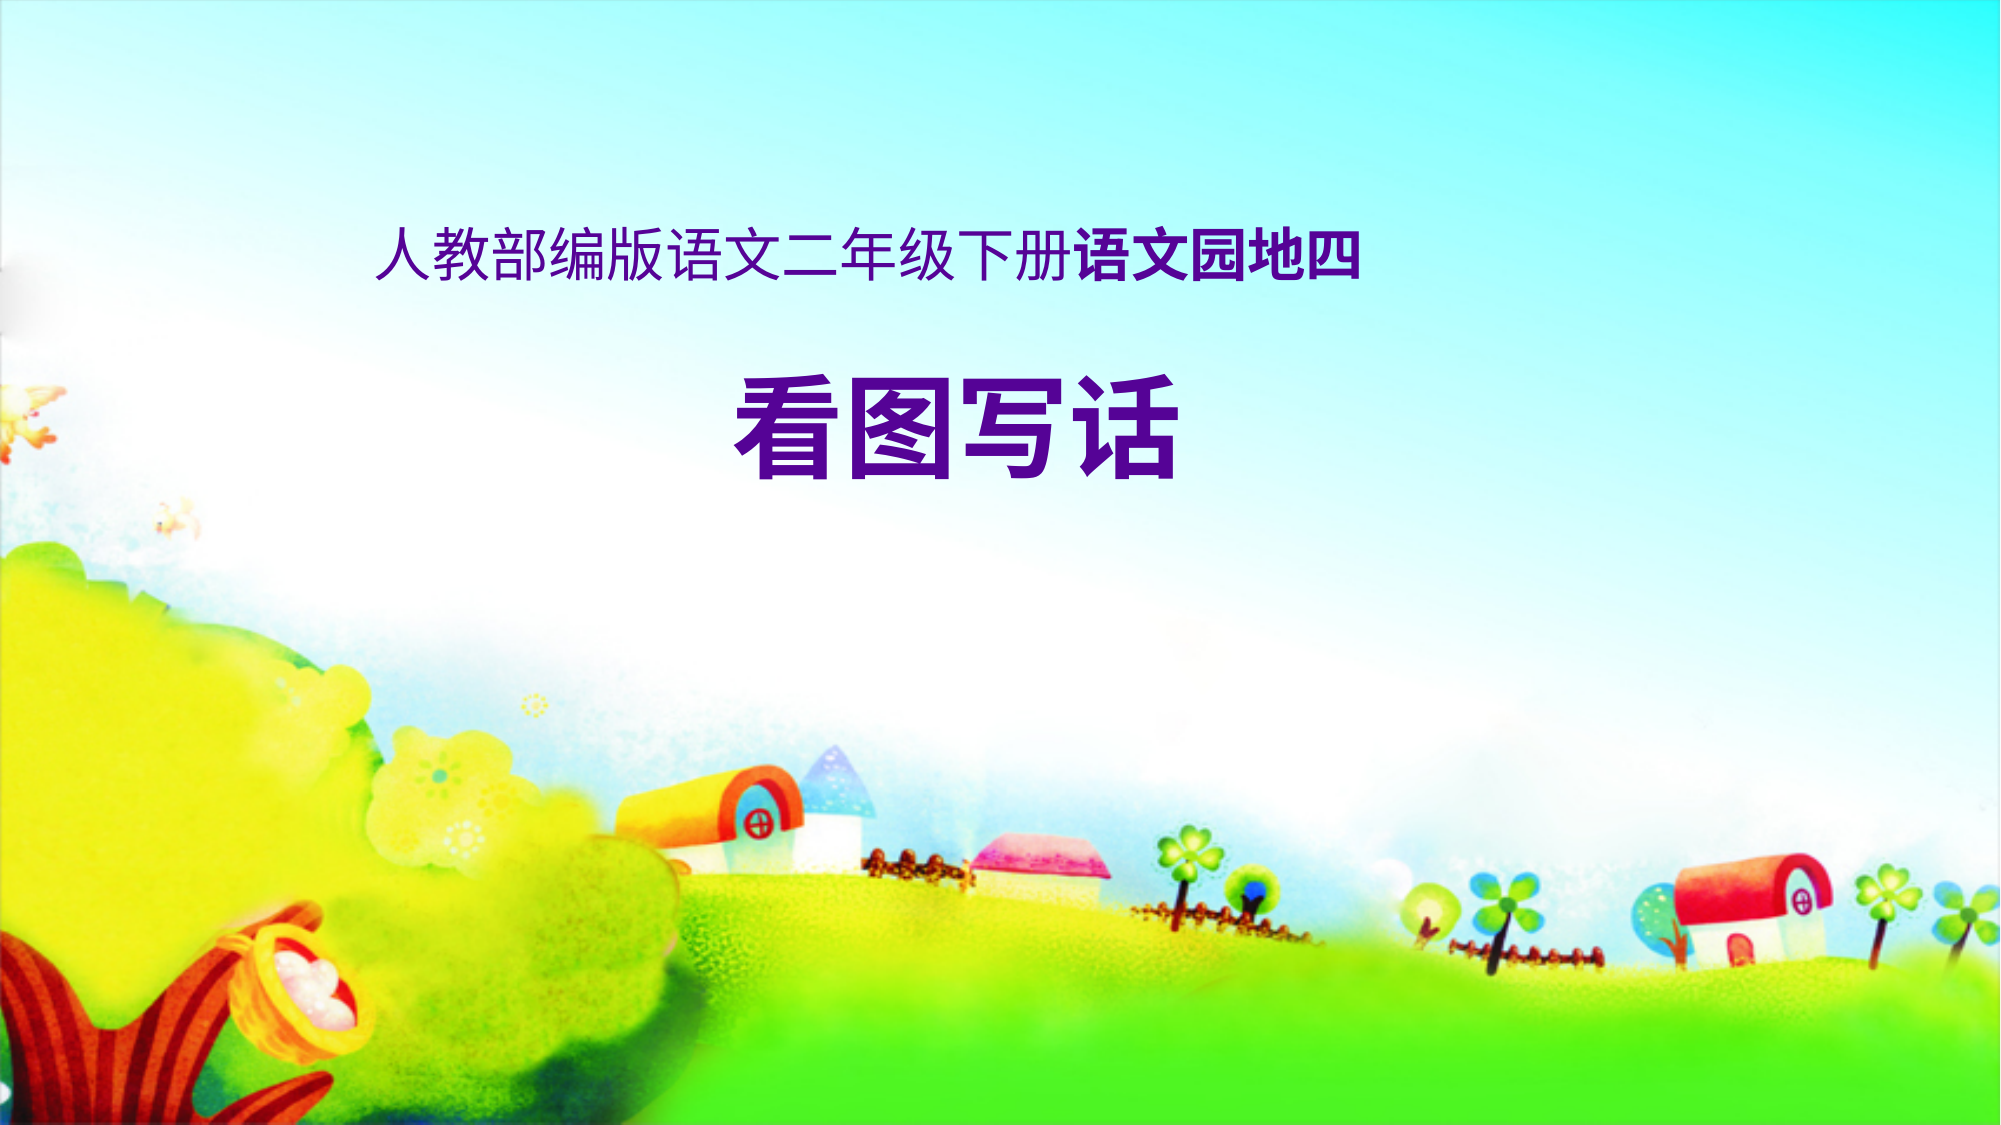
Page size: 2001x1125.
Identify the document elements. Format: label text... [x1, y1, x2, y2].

text_box 看图写话 [614, 349, 1300, 478]
text_box 人教部编版语文二年级下册语文园地四 [317, 210, 1421, 313]
picture [0, 0, 2001, 1125]
